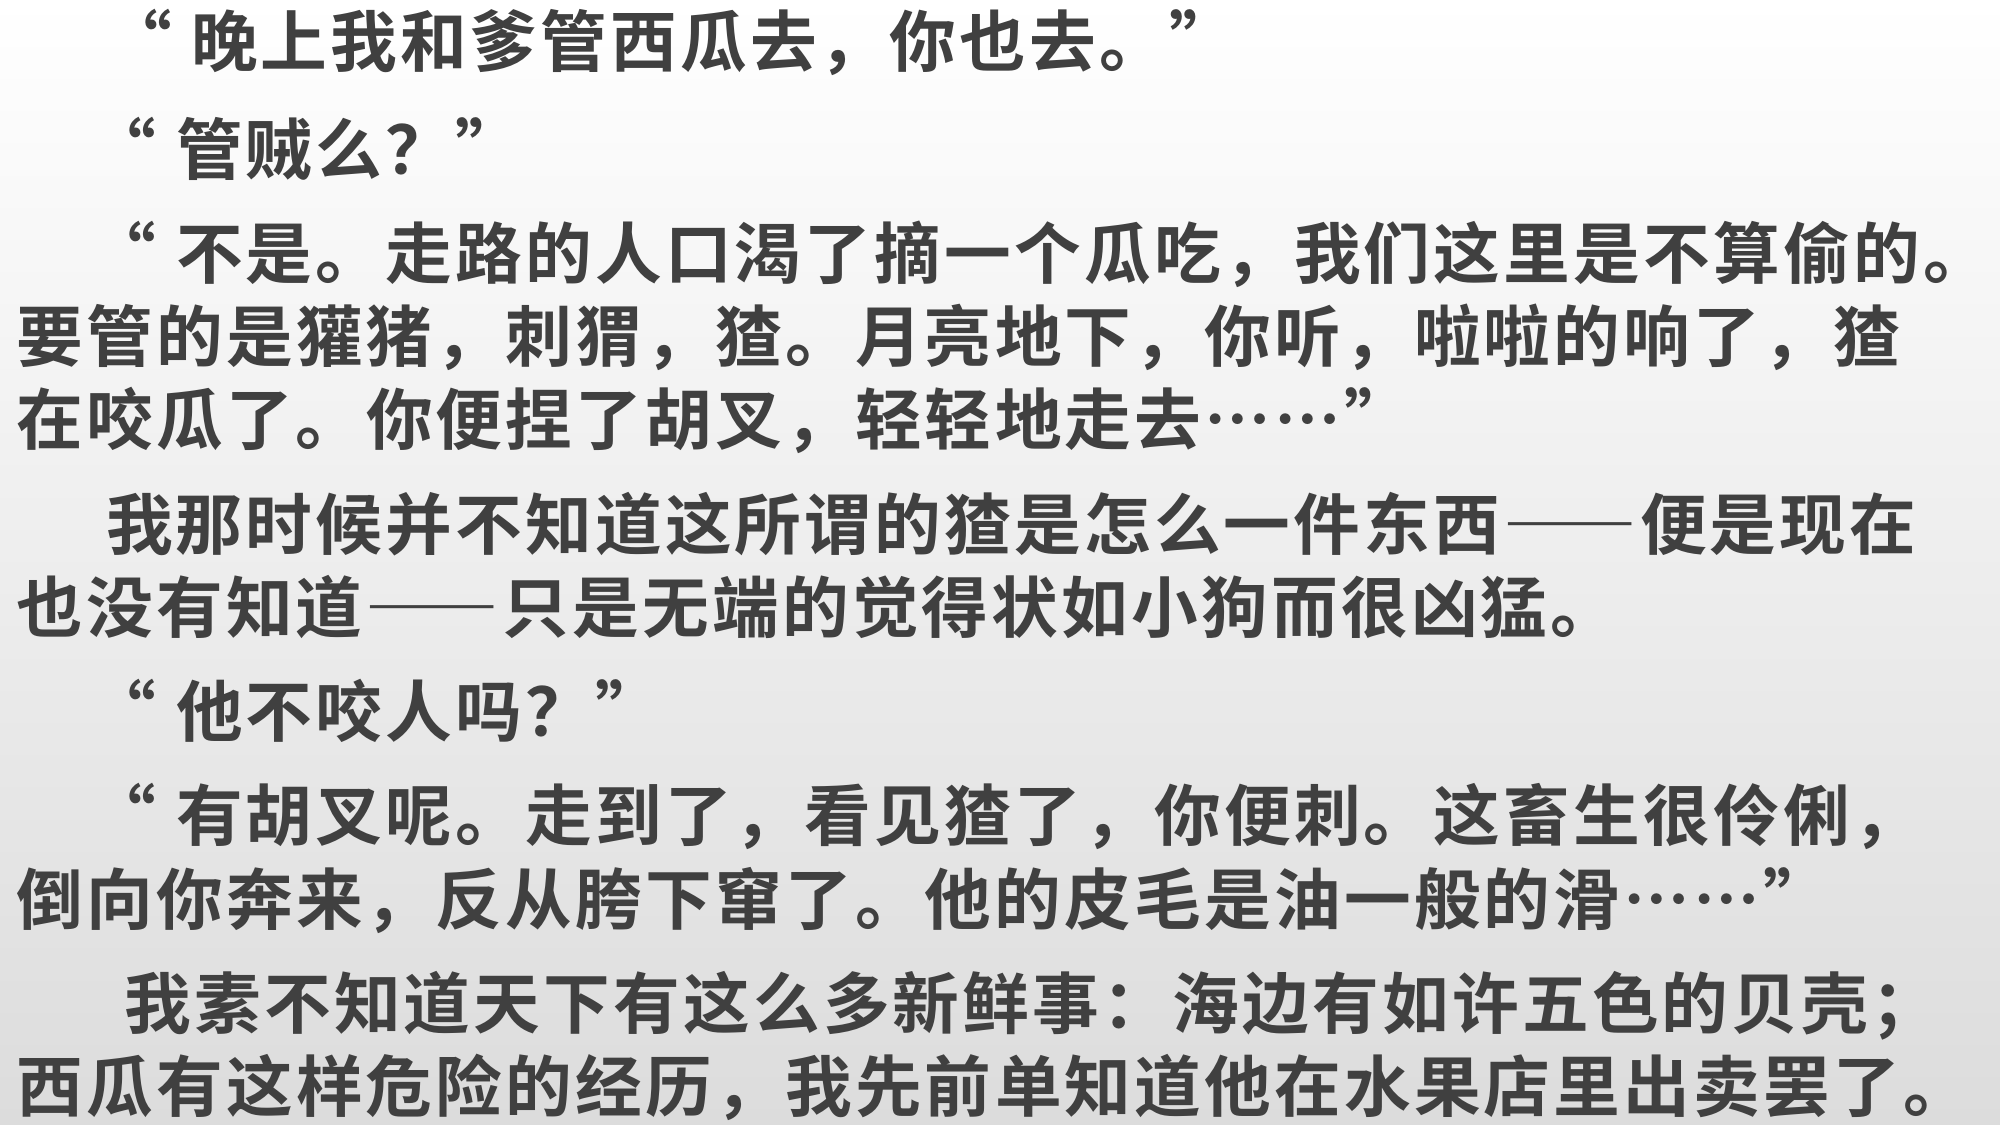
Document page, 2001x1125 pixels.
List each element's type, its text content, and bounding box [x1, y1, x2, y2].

list “晚上我和爹管西瓜去，你也去。” “管贼么？” “不是。走路的人口渴了摘一个瓜吃，我们这里是不算偷的。要管的是獾猪，刺猬，猹。月亮地下，你听，啦啦的响了，猹在咬瓜了。你便捏了胡叉，轻轻地走去……” 我那时候并不知道这所谓的猹是怎么一件东西——便是现在也没有知道——只是无端的觉得状如小狗而很凶猛。 “他不咬人吗？” “有胡叉呢。走到了，看见猹了，你便刺。这畜生很伶俐，倒向你奔来，反从胯下窜了。他的皮毛是油一般的滑……” 我素不知道天下有这么多新鲜事：海边有如许五色的贝壳；西瓜有这样危险的经历，我先前单知道他在水果店里出卖罢了。 [0, 0, 1968, 1125]
